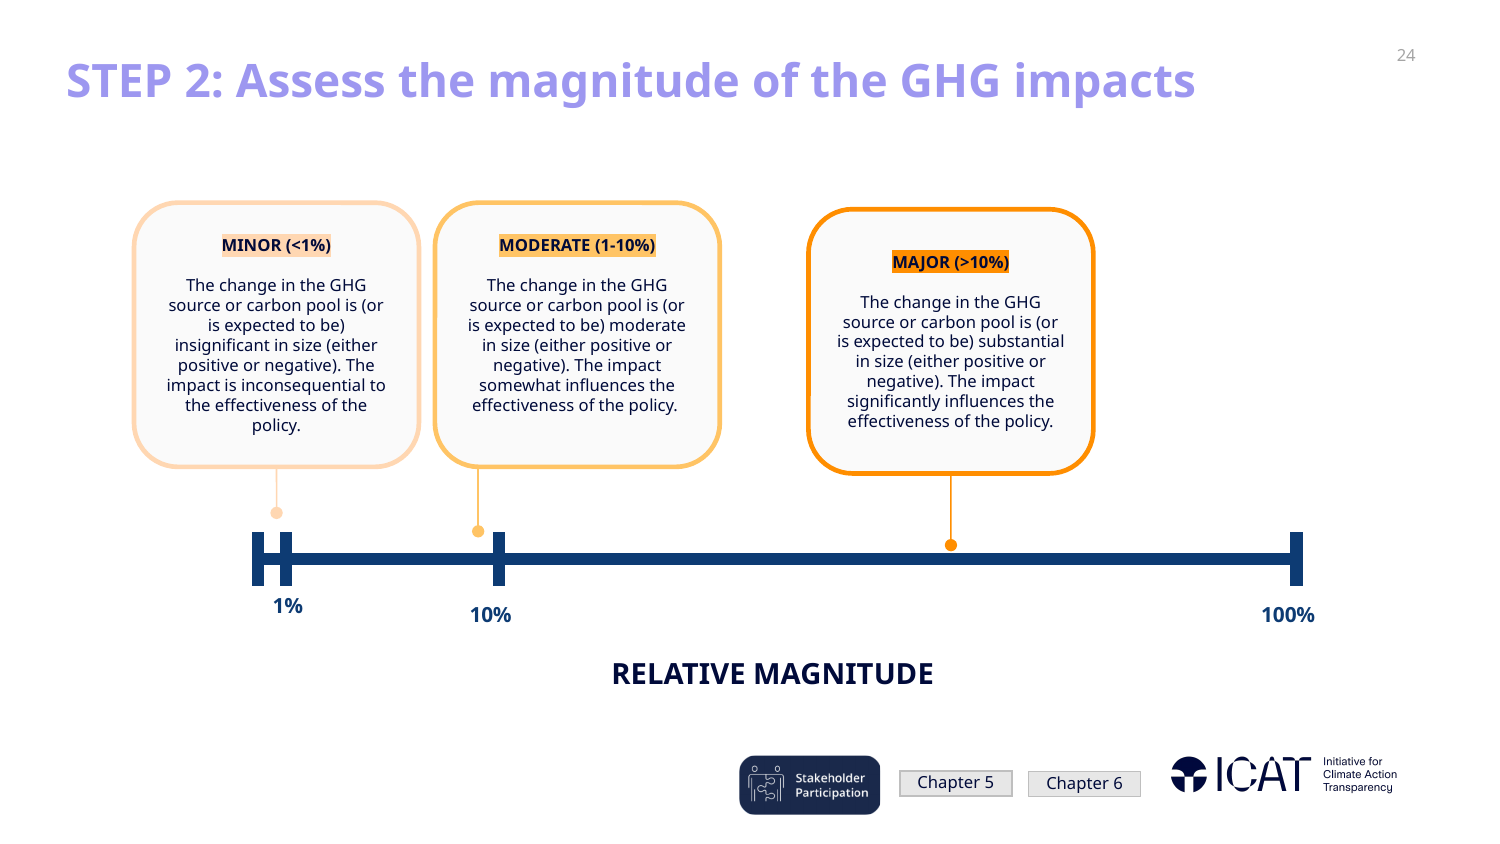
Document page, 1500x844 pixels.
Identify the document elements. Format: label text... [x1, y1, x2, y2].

list Chapter 5 [900, 770, 1012, 796]
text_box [257, 532, 1367, 636]
text_box MINOR (<1%) The change in the GHG source or carbon pool is (or is expected to be) insignificant in size (either positive or negative). The impact is inconsequential to the effectiveness of the policy. [133, 202, 419, 467]
text_box MAJOR (>10%) The change in the GHG source or carbon pool is (or is expected to be) substantial in size (either positive or negative). The impact significantly influences the effectiveness of the policy. [808, 209, 1094, 474]
text_box [896, 771, 1009, 797]
picture [739, 755, 881, 815]
picture [1171, 724, 1430, 824]
text_box [1009, 771, 1015, 797]
text_box MODERATE (1-10%) The change in the GHG source or carbon pool is (or is expected to be) moderate in size (either positive or negative). The impact somewhat influences the effectiveness of the policy. [434, 202, 720, 467]
text_box [1028, 770, 1141, 796]
text_box RELATIVE MAGNITUDE [434, 647, 1111, 698]
title STEP 2: Assess the magnitude of the GHG impacts [51, 35, 1449, 130]
